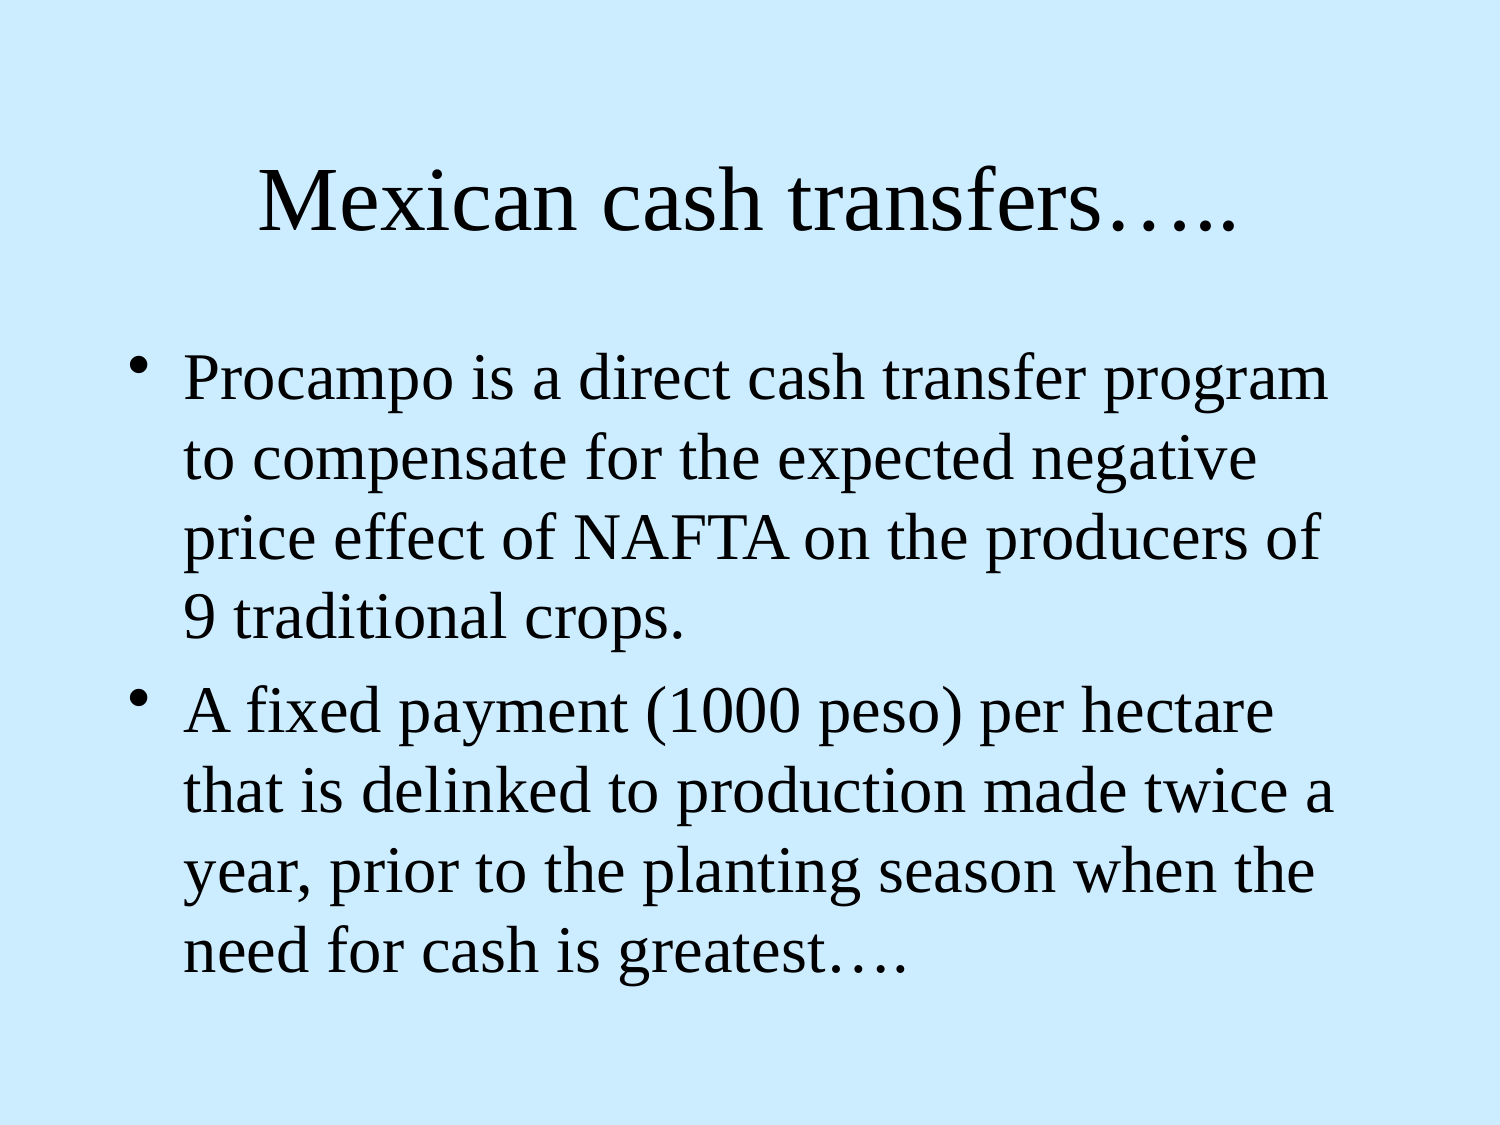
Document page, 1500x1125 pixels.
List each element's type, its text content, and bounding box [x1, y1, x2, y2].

list Procampo is a direct cash transfer program to compensate for the expected negative price effect of NAFTA on the producers of 9 traditional crops. A fixed payment (1000 peso) per hectare that is delinked to production made twice a year, prior to the planting season when the need for cash is greatest…. [112, 324, 1388, 1001]
title Mexican cash transfers….. [112, 99, 1388, 288]
